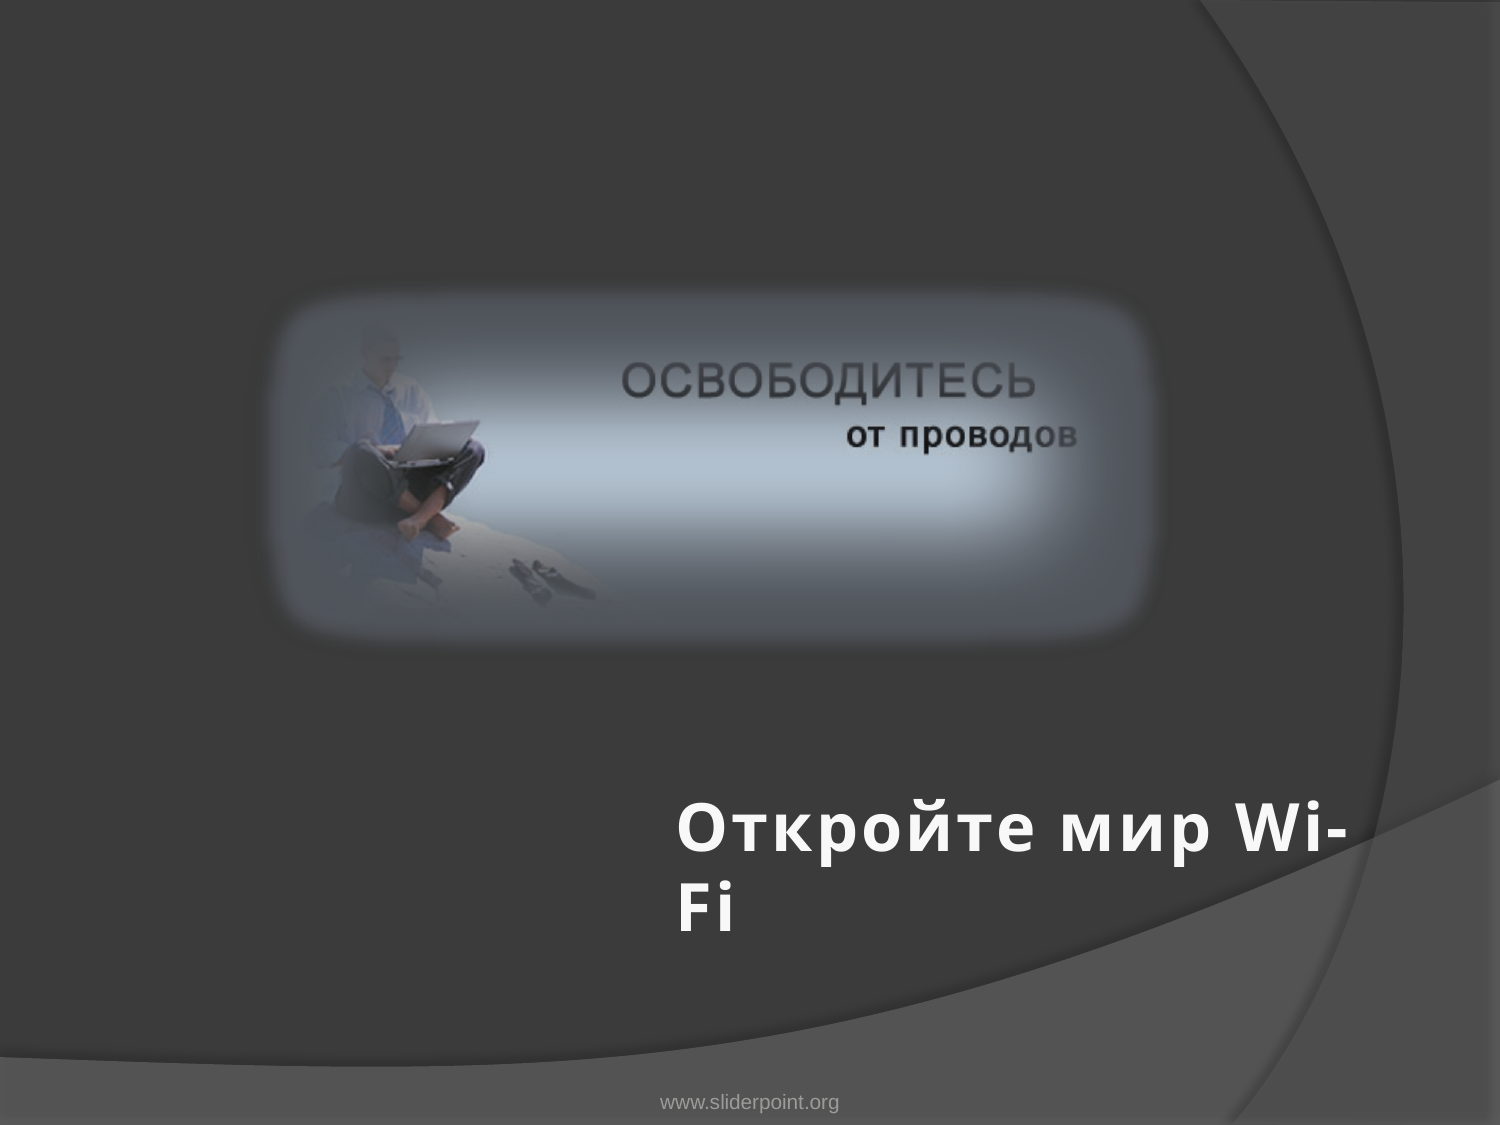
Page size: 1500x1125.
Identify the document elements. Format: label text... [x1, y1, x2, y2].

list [280, 304, 1141, 629]
footer www.sliderpoint.org [512, 1053, 988, 1114]
title Откройте мир Wi-Fi [667, 785, 1393, 987]
